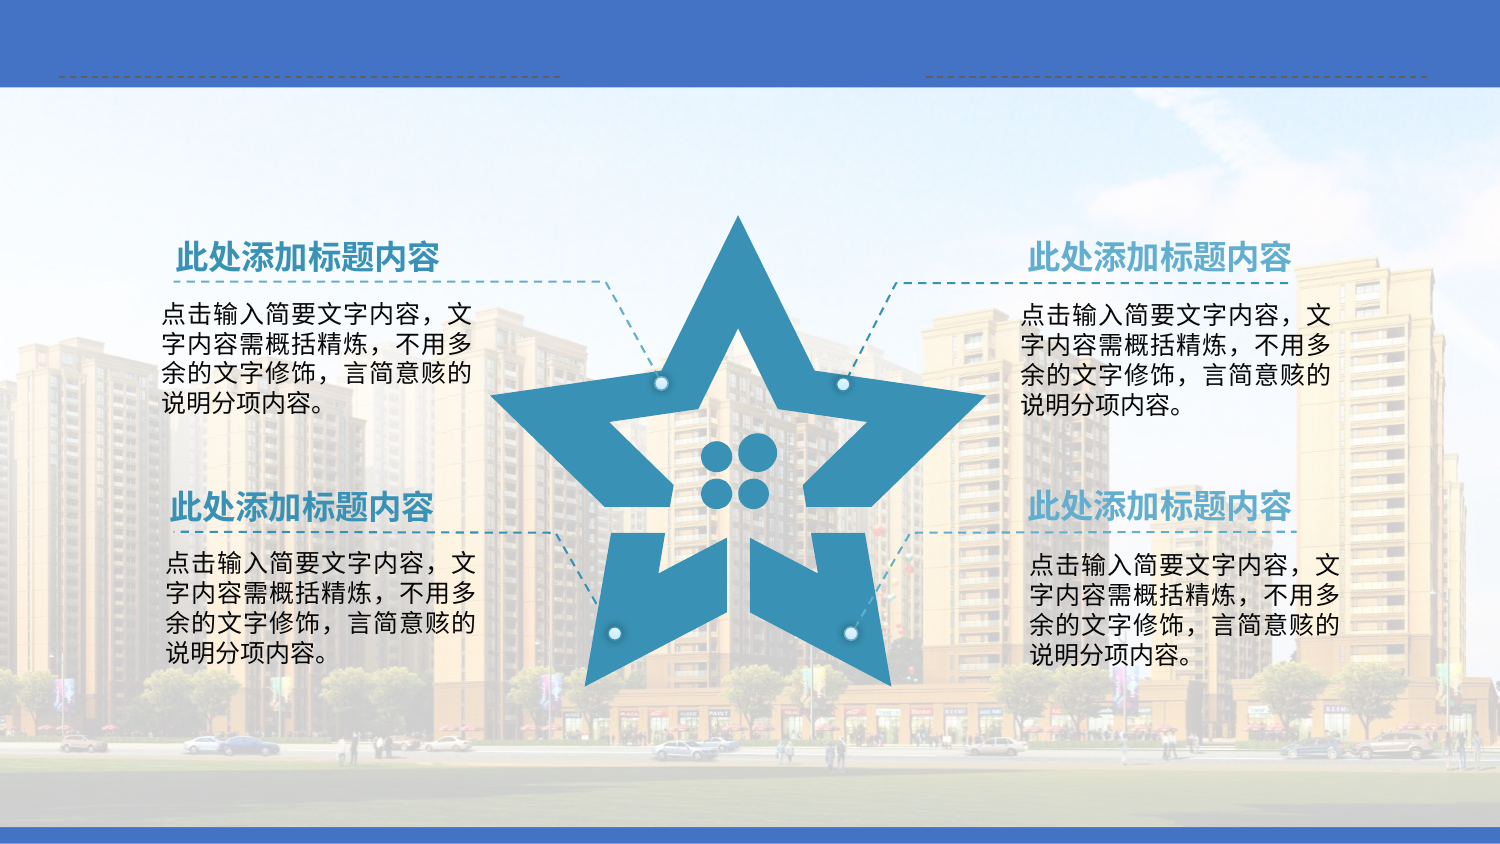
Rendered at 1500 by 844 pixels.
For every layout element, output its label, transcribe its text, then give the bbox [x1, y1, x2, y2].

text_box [844, 531, 1297, 641]
text_box 此处添加标题内容 [154, 458, 478, 534]
text_box 点击输入简要文字内容，文字内容需概括精炼，不用多余的文字修饰，言简意赅的说明分项内容。 [154, 541, 484, 673]
text_box 点击输入简要文字内容，文字内容需概括精炼，不用多余的文字修饰，言简意赅的说明分项内容。 [1009, 294, 1344, 426]
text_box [489, 214, 987, 687]
text_box 此处添加标题内容 [160, 209, 484, 284]
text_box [173, 531, 622, 641]
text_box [173, 281, 669, 391]
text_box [836, 282, 1294, 392]
text_box 点击输入简要文字内容，文字内容需概括精炼，不用多余的文字修饰，言简意赅的说明分项内容。 [1018, 543, 1353, 675]
text_box 点击输入简要文字内容，文字内容需概括精炼，不用多余的文字修饰，言简意赅的说明分项内容。 [150, 292, 484, 424]
text_box 此处添加标题内容 [1012, 458, 1321, 533]
text_box 此处添加标题内容 [1012, 209, 1321, 284]
